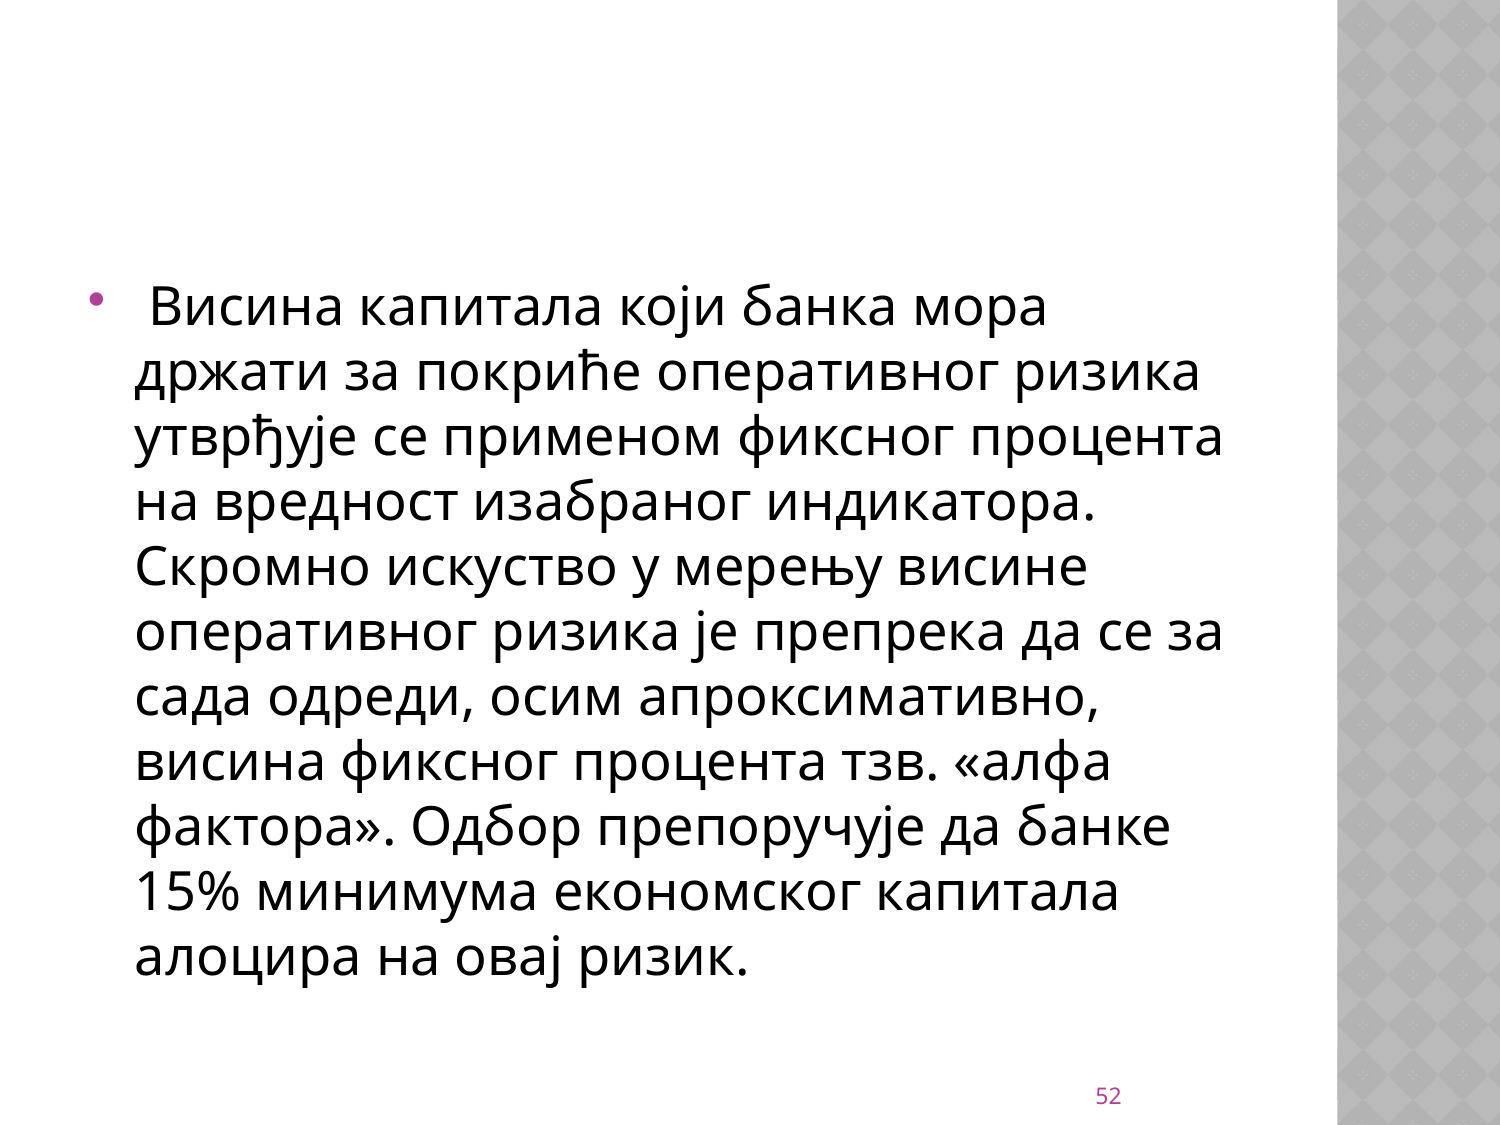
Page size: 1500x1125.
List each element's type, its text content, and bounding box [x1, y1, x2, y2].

slide_number 52 [1025, 1075, 1122, 1113]
list Висина капитала који банка мора држати за покриће оперативног ризика утврђује се применом фиксног процента на вредност изабраног индикатора. Скромно искуство у мерењу висине оперативног ризика је препрека да се за сада одреди, осим апроксимативно, висина фиксног процента тзв. «алфа фактора». Одбор препоручује да банке 15% минимума економског капитала алоцира на овај ризик. [75, 264, 1263, 1059]
